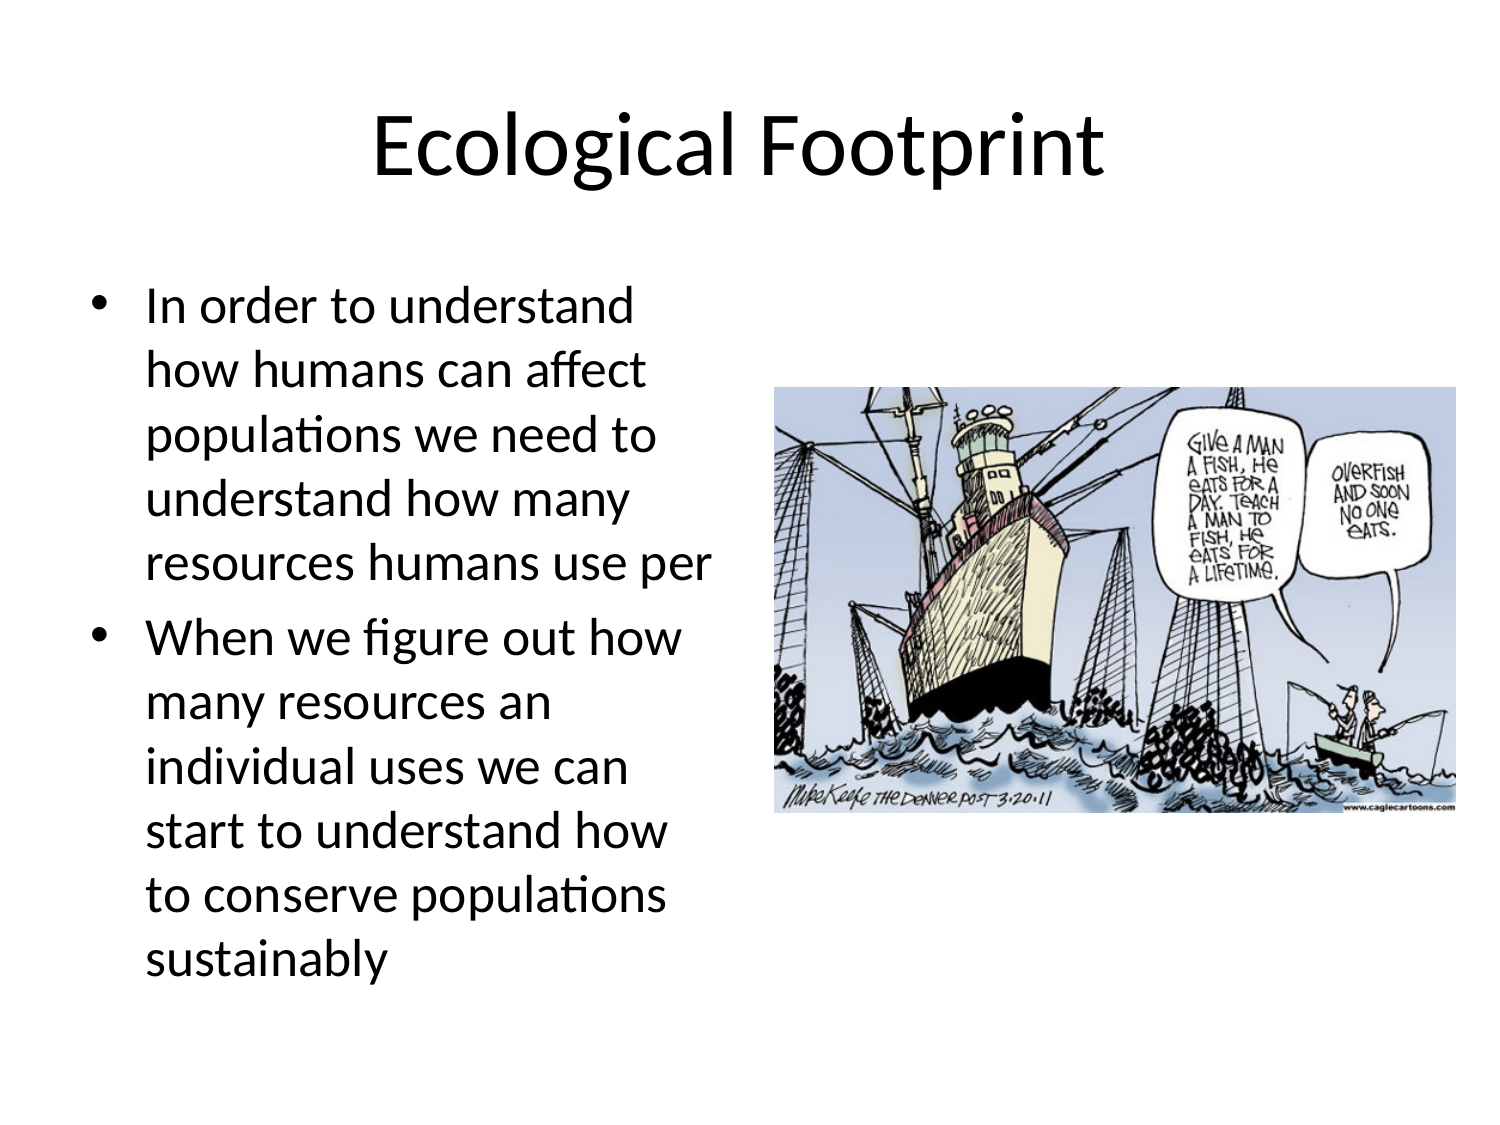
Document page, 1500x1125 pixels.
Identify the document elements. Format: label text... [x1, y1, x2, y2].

list In order to understand how humans can affect populations we need to understand how many resources humans use per When we figure out how many resources an individual uses we can start to understand how to conserve populations sustainably [75, 262, 738, 1005]
picture [774, 387, 1456, 813]
title Ecological Footprint [75, 45, 1425, 233]
